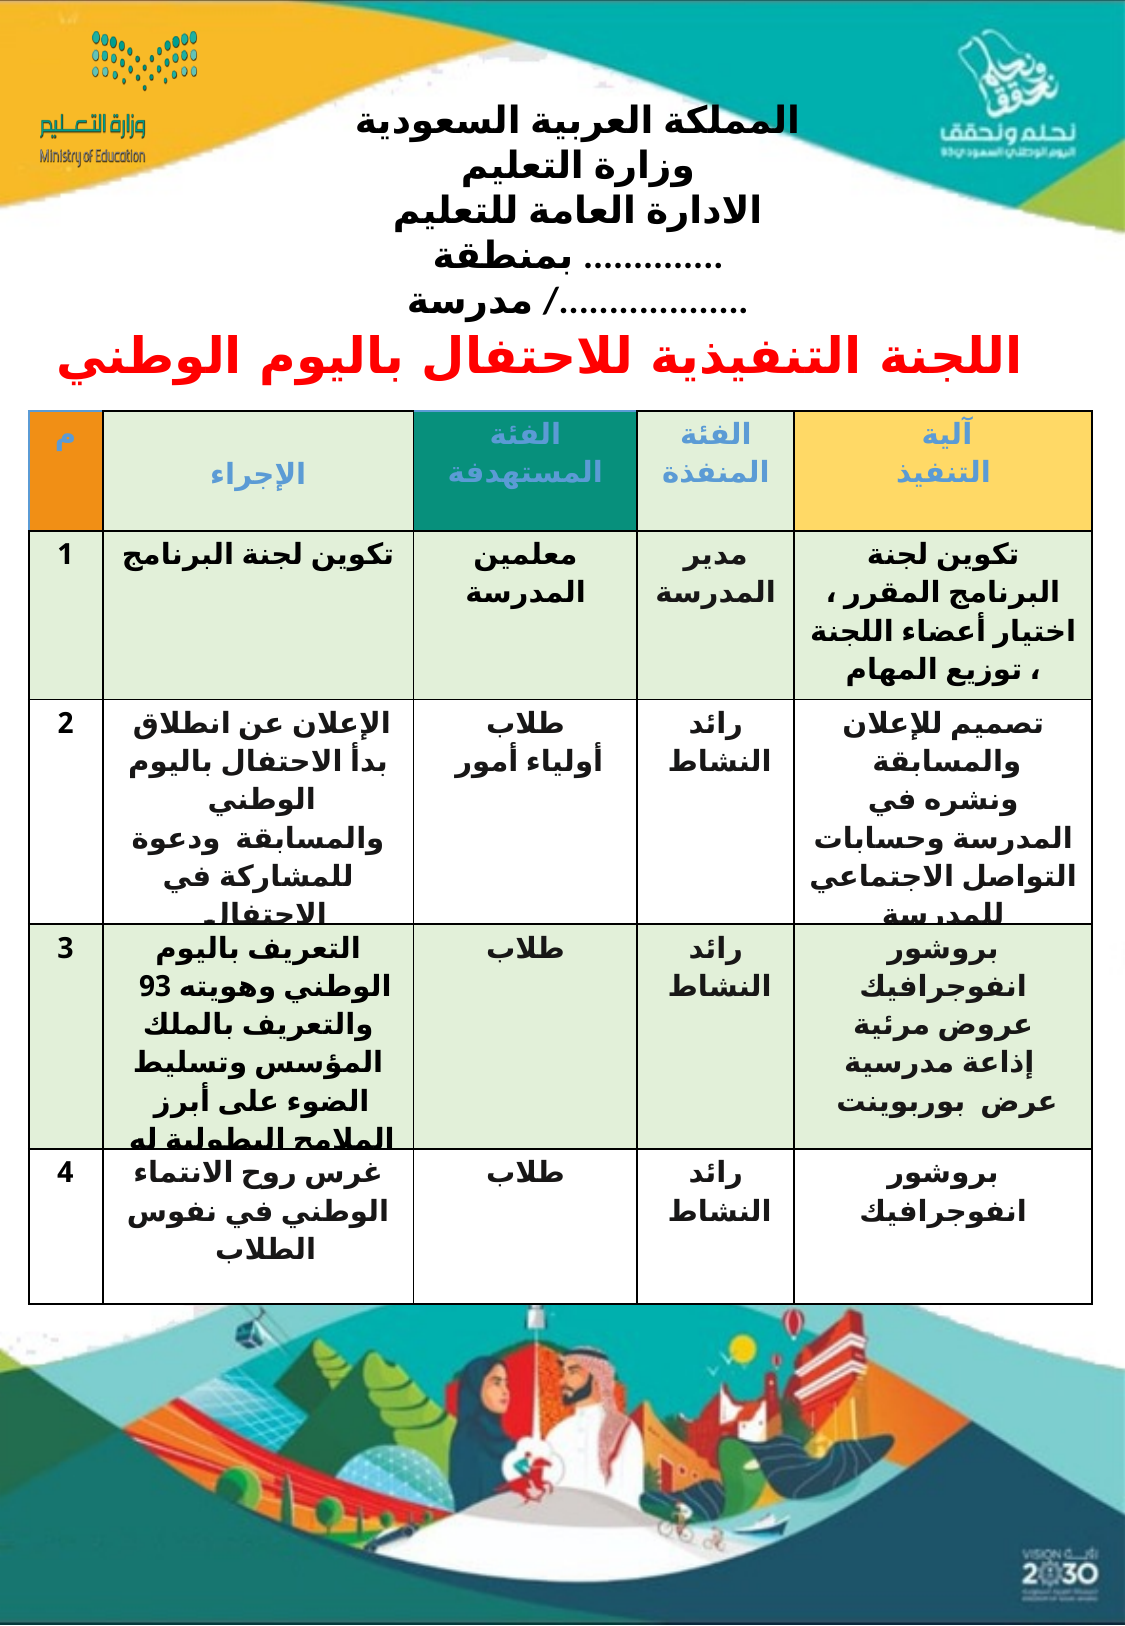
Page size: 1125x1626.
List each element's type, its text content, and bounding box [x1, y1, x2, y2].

table_cell 2 [30, 700, 102, 923]
table_cell طلاب [414, 925, 636, 1148]
table_cell الإعلان عن انطلاق بدأ الاحتفال باليوم الوطني والمسابقة ودعوة للمشاركة في الاحتفال [104, 700, 413, 923]
table_cell تكوين لجنة البرنامج [104, 532, 413, 699]
table_cell طلاب [414, 1150, 636, 1303]
table_cell التعريف باليوم الوطني وهويته 93 والتعريف بالملك المؤسس وتسليط الضوء على أبرز الملامح البطولية له [104, 925, 413, 1148]
table_header الإجراء [104, 412, 413, 530]
table_header آلية التنفيذ [795, 412, 1091, 530]
table_cell بروشور انفوجرافيك [795, 1150, 1091, 1303]
text_box المملكة العربية السعودية وزارة التعليم الادارة العامة للتعليم بمنطقة .............. مدرسة /................... [276, 84, 880, 332]
table_cell غرس روح الانتماء الوطني في نفوس الطلاب [104, 1150, 413, 1303]
table_header الفئة المستهدفة [414, 412, 636, 530]
table_cell معلمين المدرسة [414, 532, 636, 699]
table_header م [30, 412, 102, 530]
text_box اللجنة التنفيذية للاحتفال باليوم الوطني [35, 256, 1062, 410]
table_cell رائد النشاط [638, 925, 793, 1148]
table_cell 4 [30, 1150, 102, 1303]
table_cell مدير المدرسة [638, 532, 793, 699]
table_header الفئة المنفذة [638, 412, 793, 530]
table_cell طلاب أولياء أمور [414, 700, 636, 923]
table_cell رائد النشاط [638, 1150, 793, 1303]
picture [0, 0, 1125, 1625]
table_cell تصميم للإعلان والمسابقة ونشره في المدرسة وحسابات التواصل الاجتماعي للمدرسة [795, 700, 1091, 923]
table_cell رائد النشاط [638, 700, 793, 923]
table_cell 3 [30, 925, 102, 1148]
table_cell بروشور انفوجرافيك عروض مرئية إذاعة مدرسية عرض بوربوينت [795, 925, 1091, 1148]
table_cell تكوين لجنة البرنامج المقرر ، اختيار أعضاء اللجنة ، توزيع المهام [795, 532, 1091, 699]
table_cell 1 [30, 532, 102, 699]
